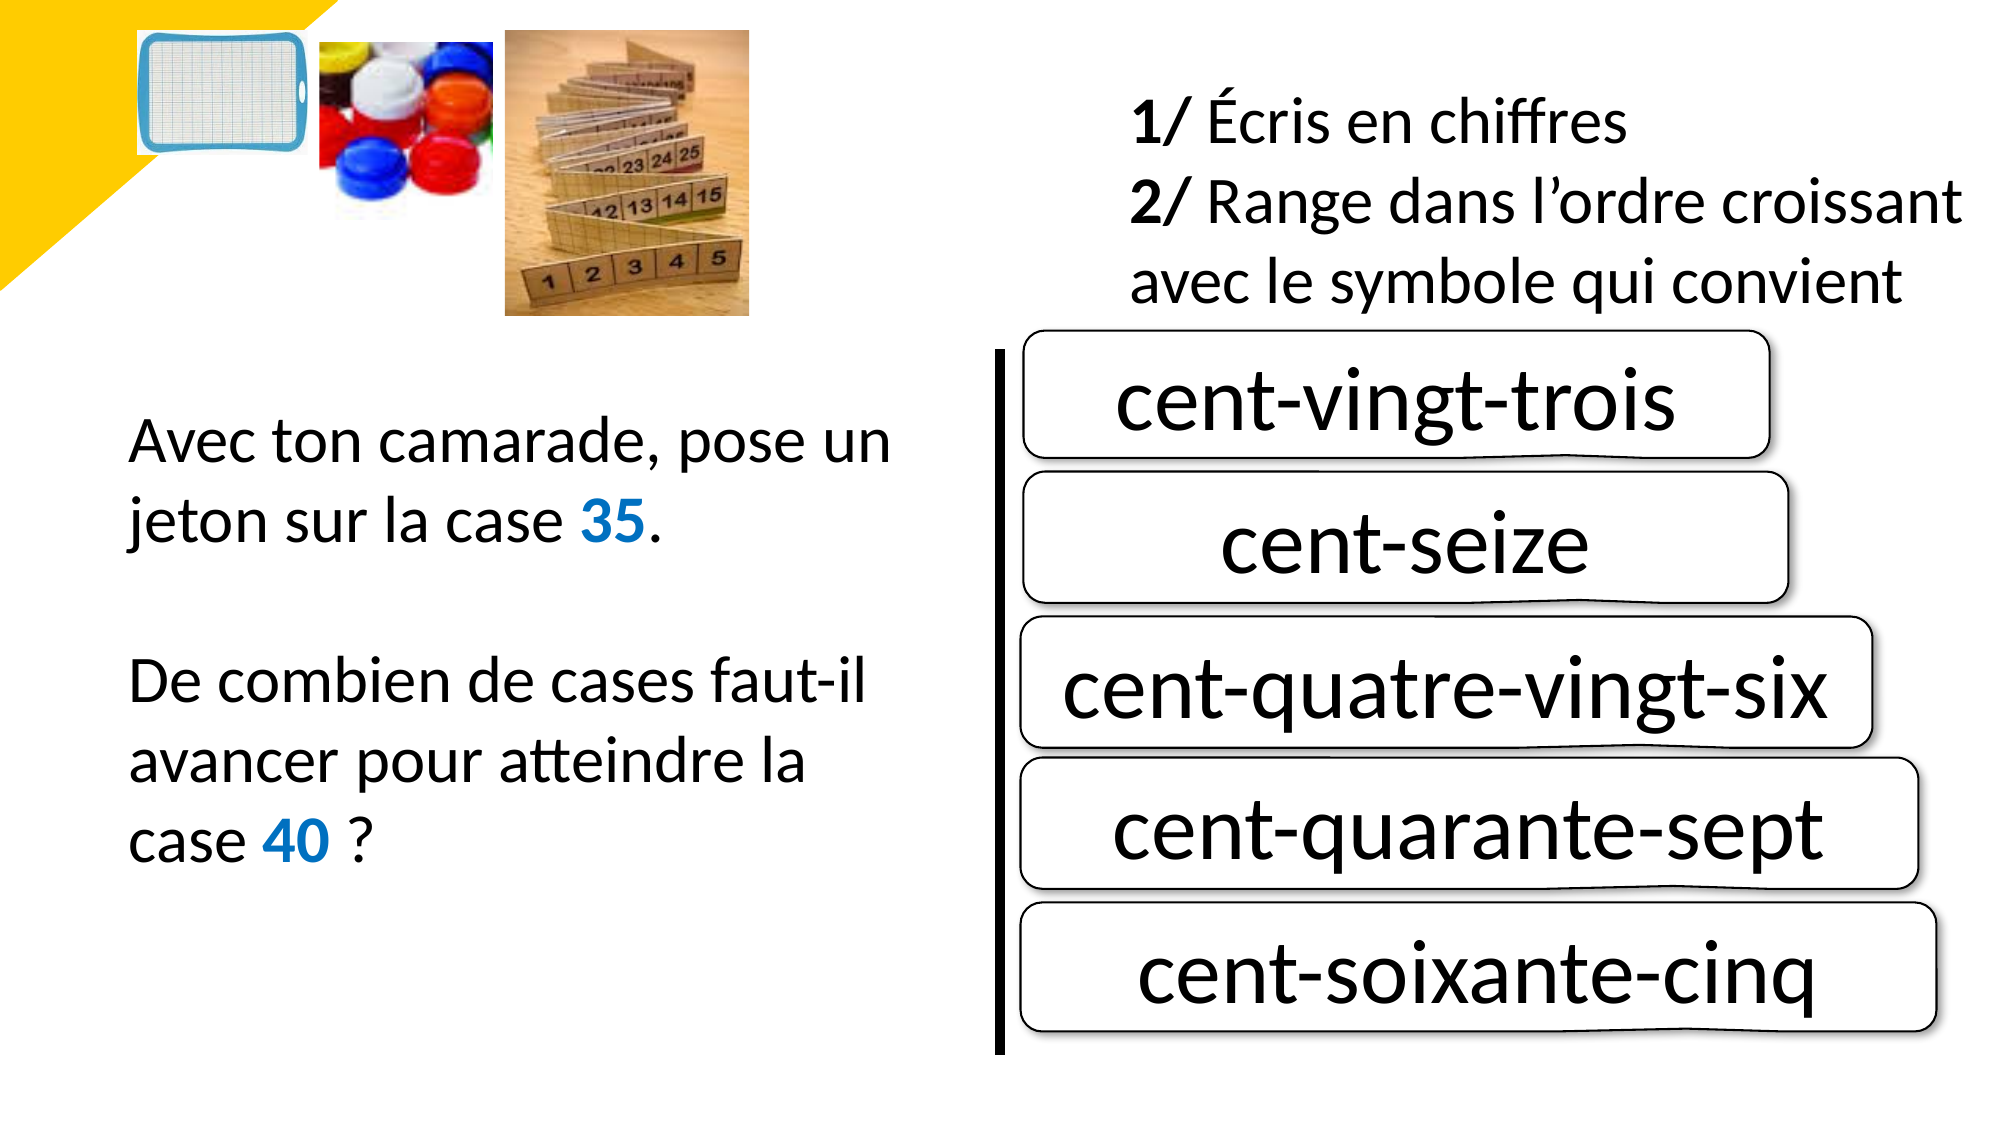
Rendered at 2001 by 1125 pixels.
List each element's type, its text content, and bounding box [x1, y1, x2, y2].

text_box cent-vingt-trois [1022, 329, 1771, 459]
picture [137, 30, 308, 155]
text_box 1/ Écris en chiffres 2/ Range dans l’ordre croissant avec le symbole qui convient [1114, 69, 2000, 325]
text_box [0, 0, 337, 290]
picture [319, 42, 493, 220]
text_box Avec ton camarade, pose un jeton sur la case 35. De combien de cases faut-il avancer pour atteindre la case 40 ? [113, 388, 980, 884]
picture [504, 30, 750, 316]
text_box cent-soixante-cinq [1019, 901, 1938, 1033]
text_box cent-quatre-vingt-six [1019, 615, 1874, 749]
text_box cent-seize [1022, 470, 1790, 604]
text_box cent-quarante-sept [1019, 756, 1920, 890]
